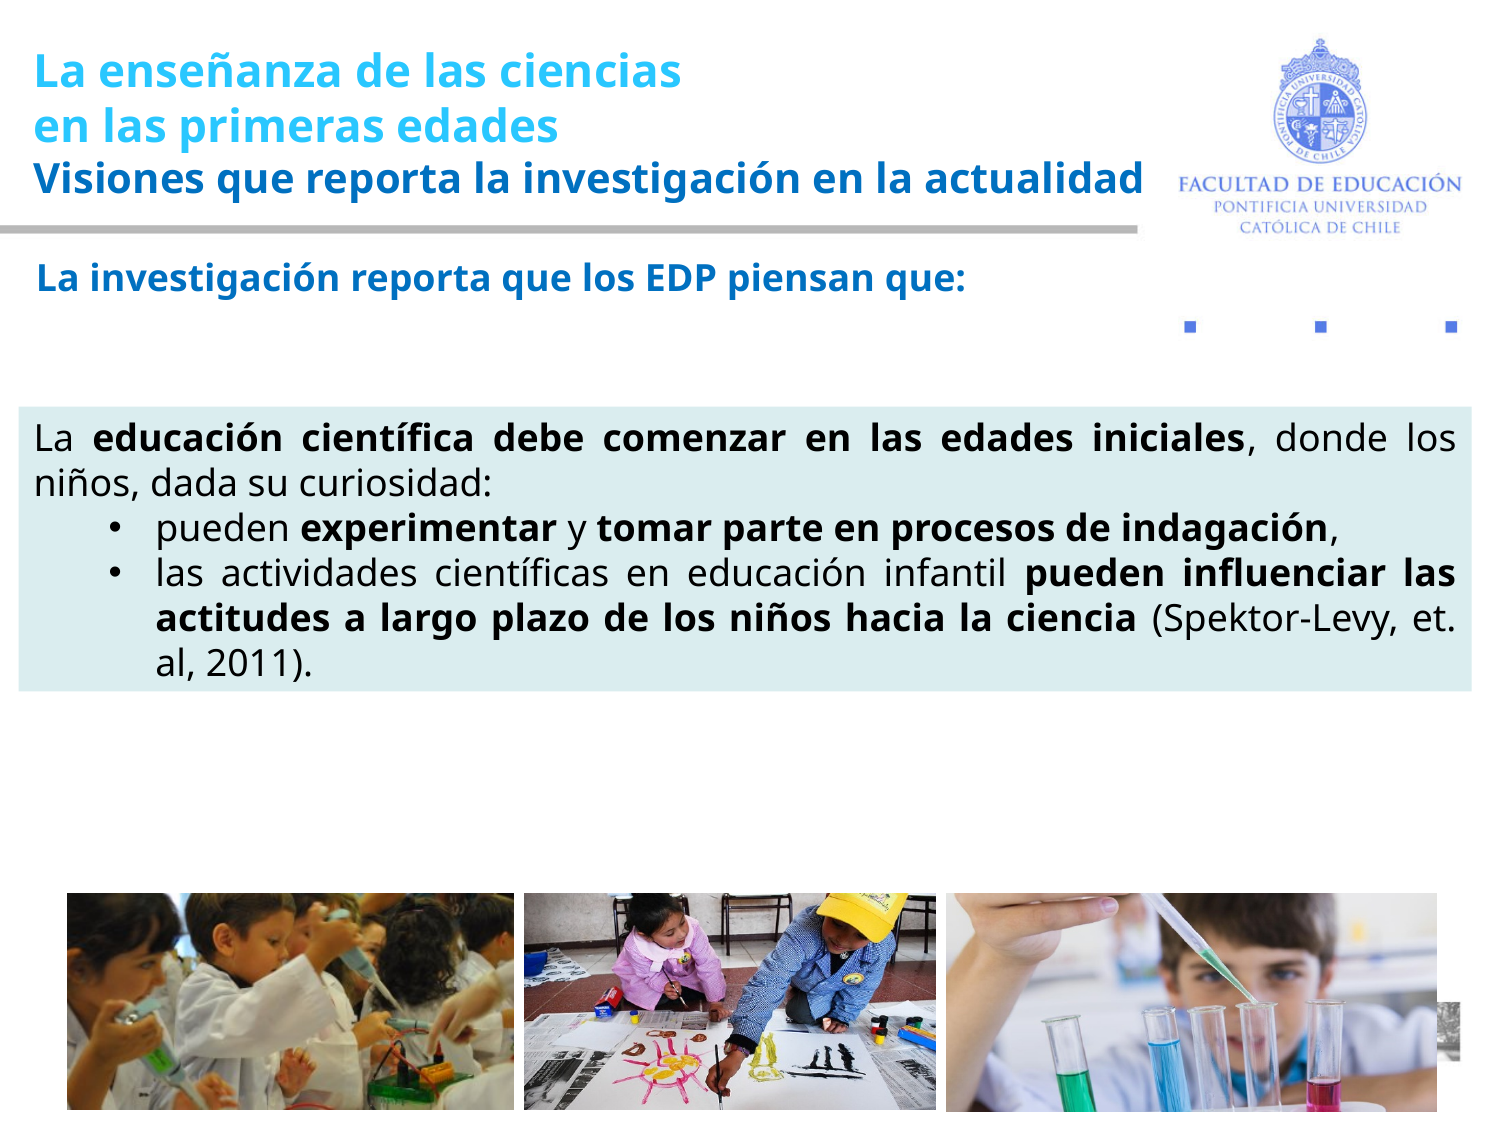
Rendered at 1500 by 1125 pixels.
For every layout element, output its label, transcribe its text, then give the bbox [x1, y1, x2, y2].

picture [0, 0, 1500, 1125]
text_box La educación científica debe comenzar en las edades iniciales, donde los niños, dada su curiosidad: pueden experimentar y tomar parte en procesos de indagación, las actividades científicas en educación infantil pueden influenciar las actitudes a largo plazo de los niños hacia la ciencia (Spektor-Levy, et. al, 2011). [18, 406, 1472, 692]
text_box La investigación reporta que los EDP piensan que: [21, 246, 1203, 306]
text_box La enseñanza de las ciencias en las primeras edades Visiones que reporta la investigación en la actualidad [18, 22, 1181, 222]
